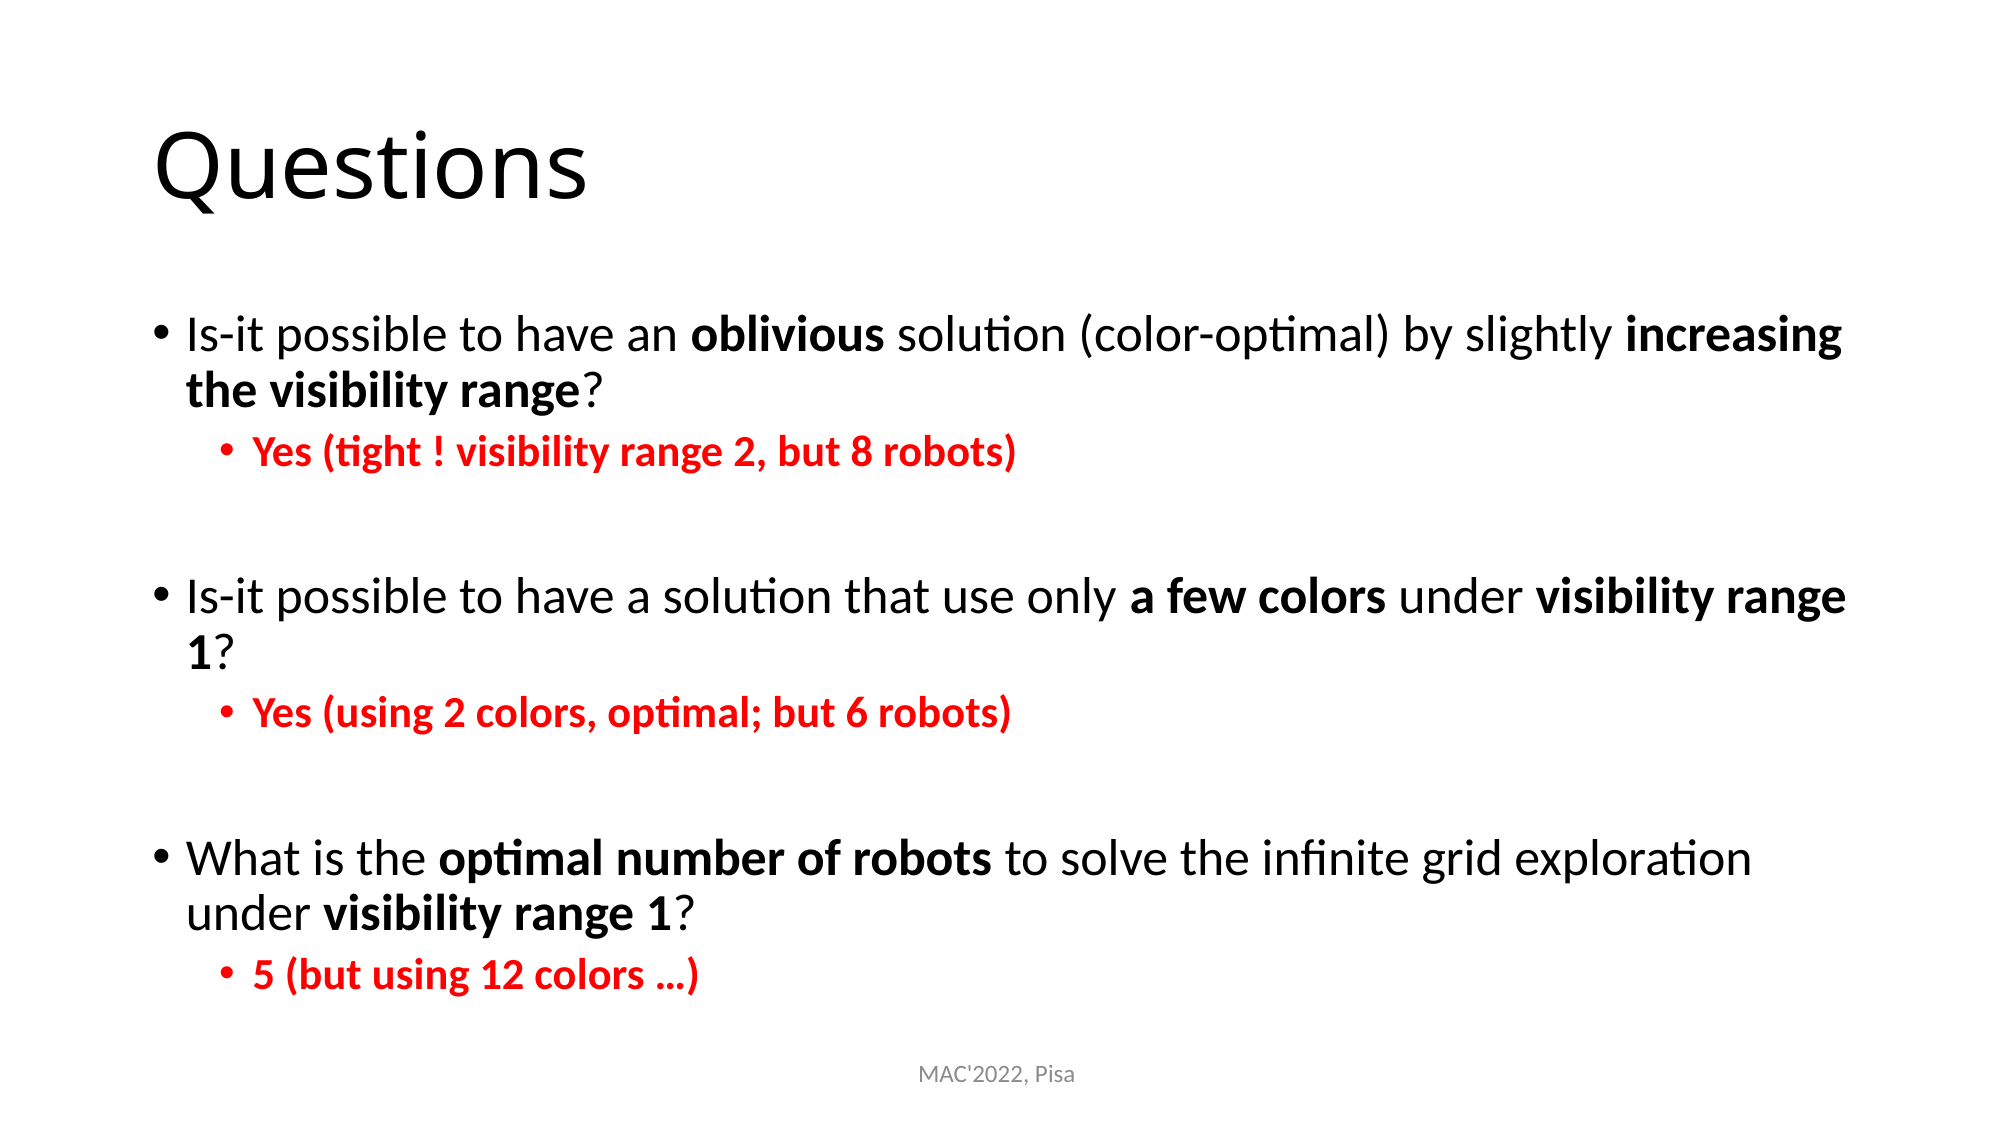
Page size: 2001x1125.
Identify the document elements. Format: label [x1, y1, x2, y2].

footer [662, 1042, 1338, 1103]
title [137, 59, 1863, 278]
list [137, 299, 1863, 1014]
